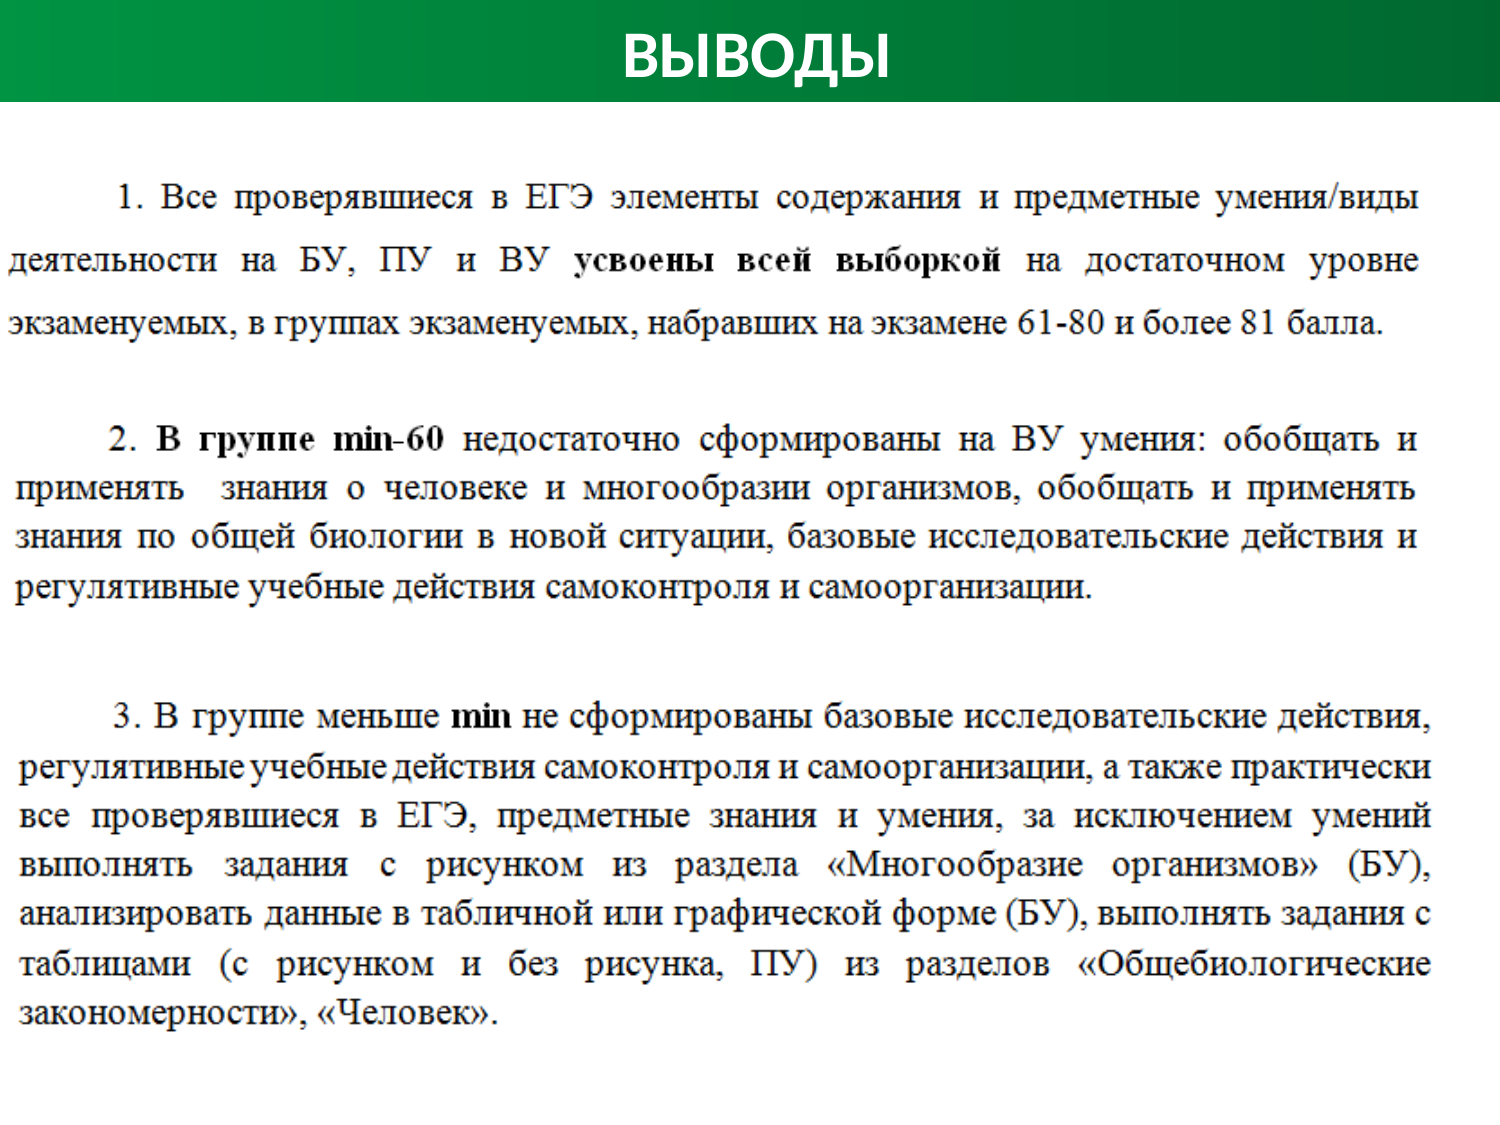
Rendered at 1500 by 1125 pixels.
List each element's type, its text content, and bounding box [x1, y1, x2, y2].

picture [4, 692, 1451, 1048]
title ВЫВОДЫ [0, 0, 1500, 102]
picture [4, 415, 1451, 622]
picture [0, 172, 1458, 371]
